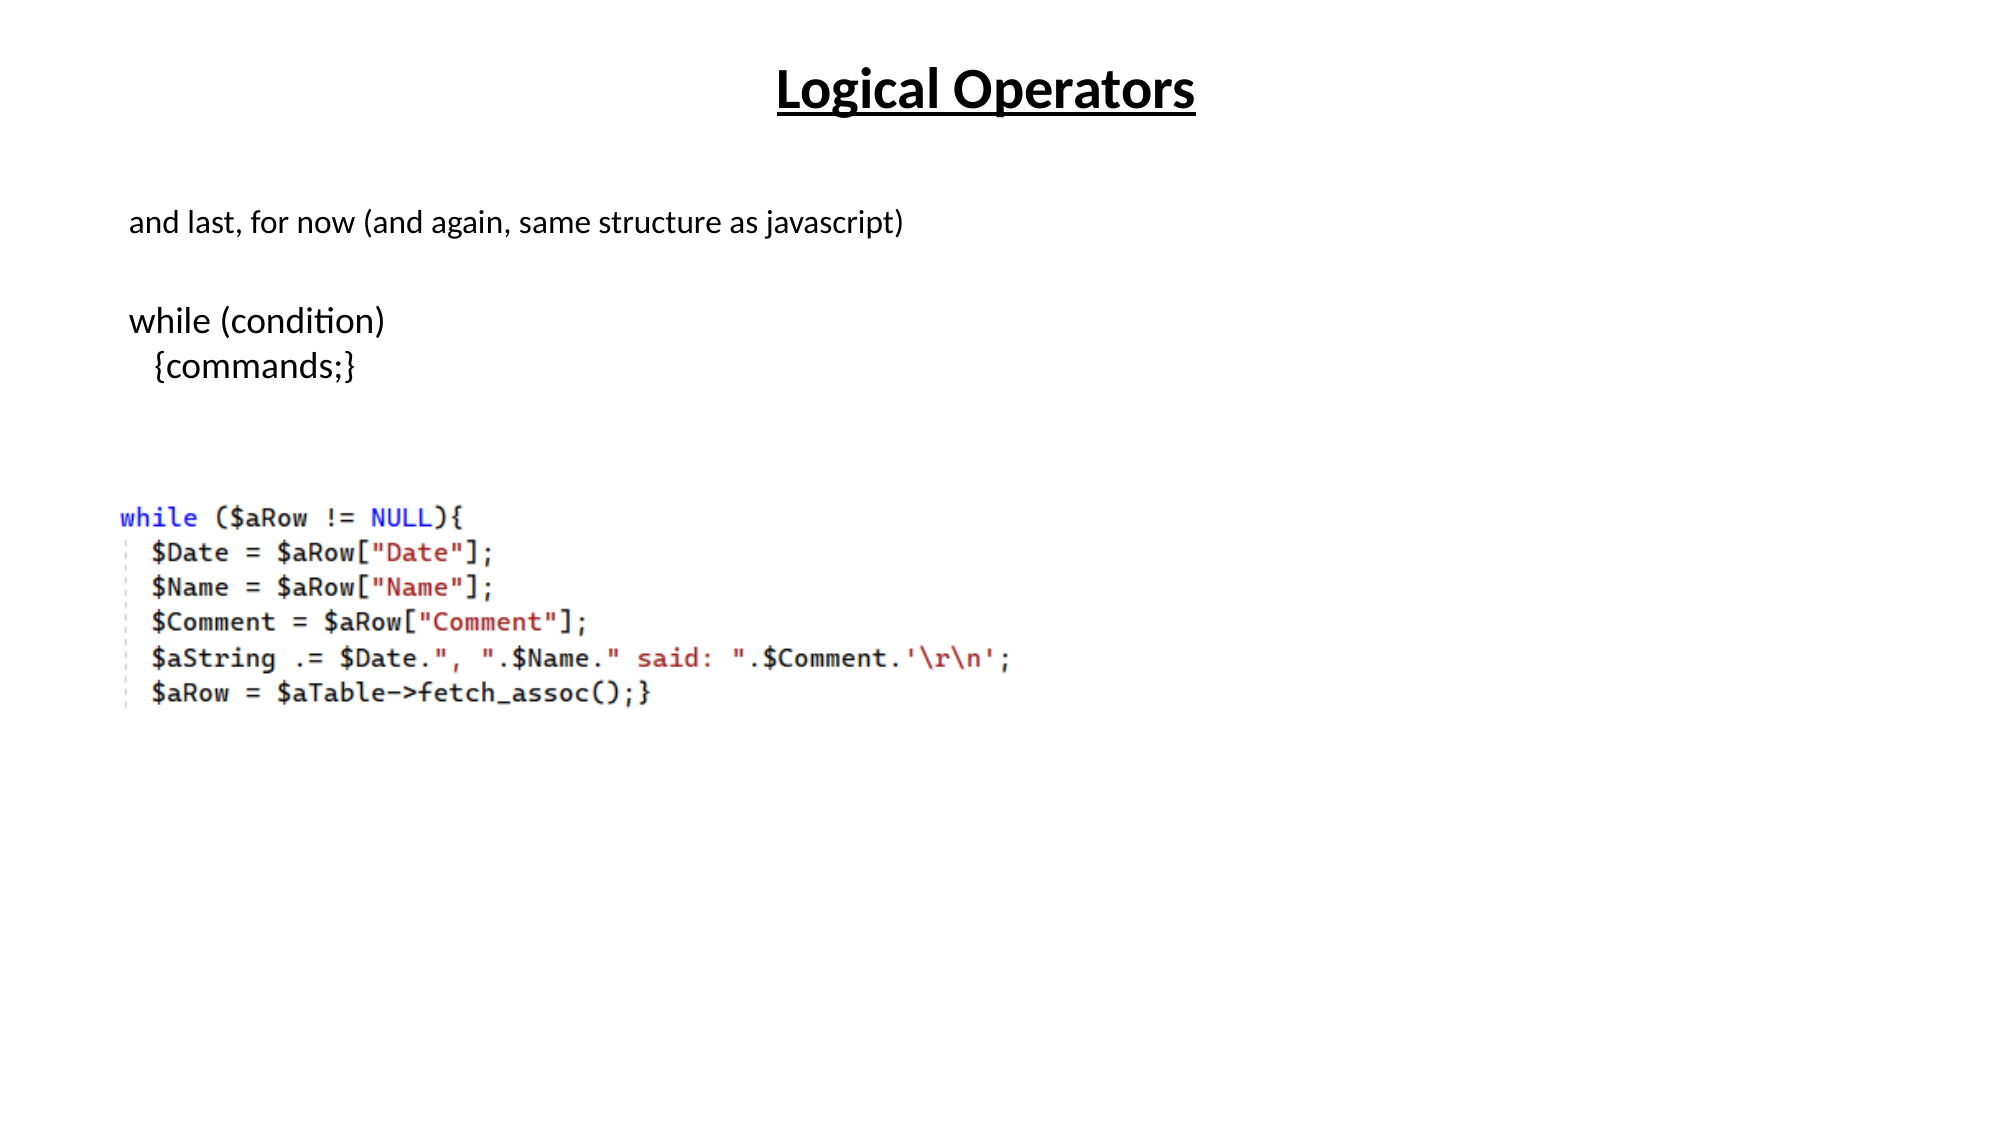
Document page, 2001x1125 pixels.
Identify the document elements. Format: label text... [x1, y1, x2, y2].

text_box and last, for now (and again, same structure as javascript) [114, 193, 975, 248]
text_box Logical Operators [762, 42, 1270, 128]
picture [114, 497, 1021, 710]
text_box while (condition) {commands;} [114, 288, 578, 439]
